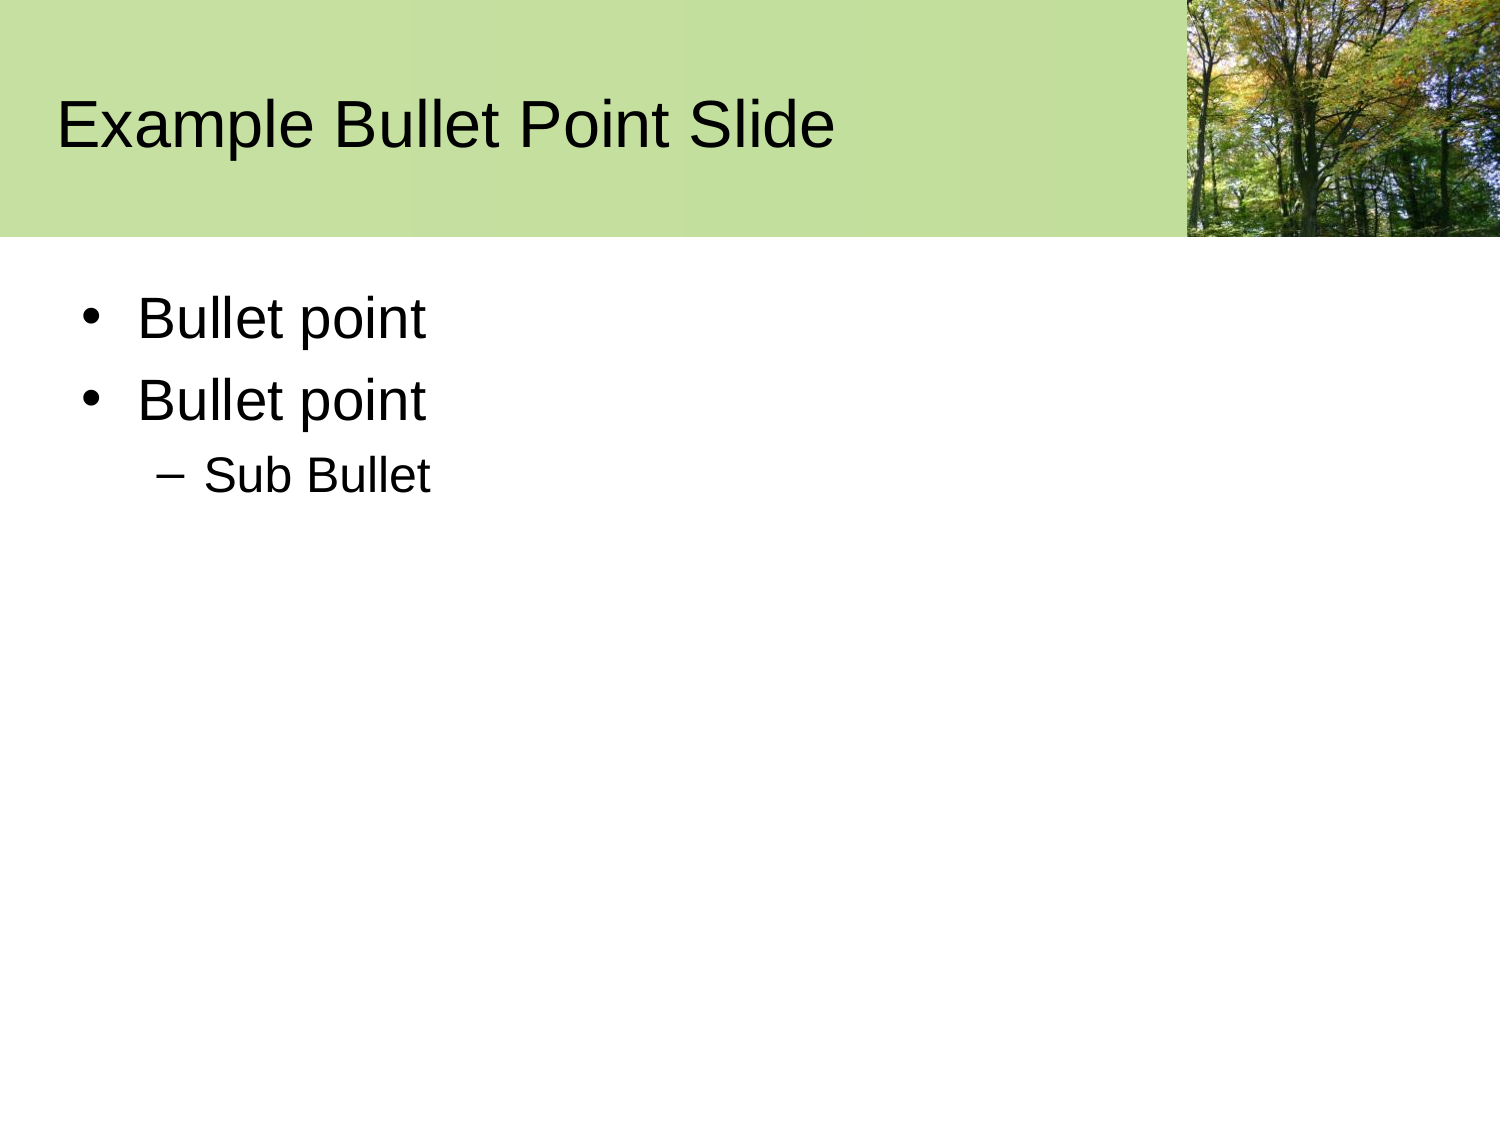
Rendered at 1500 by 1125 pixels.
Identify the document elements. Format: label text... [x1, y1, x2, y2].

picture [1187, 0, 1500, 237]
list Bullet point Bullet point Sub Bullet [66, 272, 1417, 990]
title Example Bullet Point Slide [41, 45, 1164, 197]
